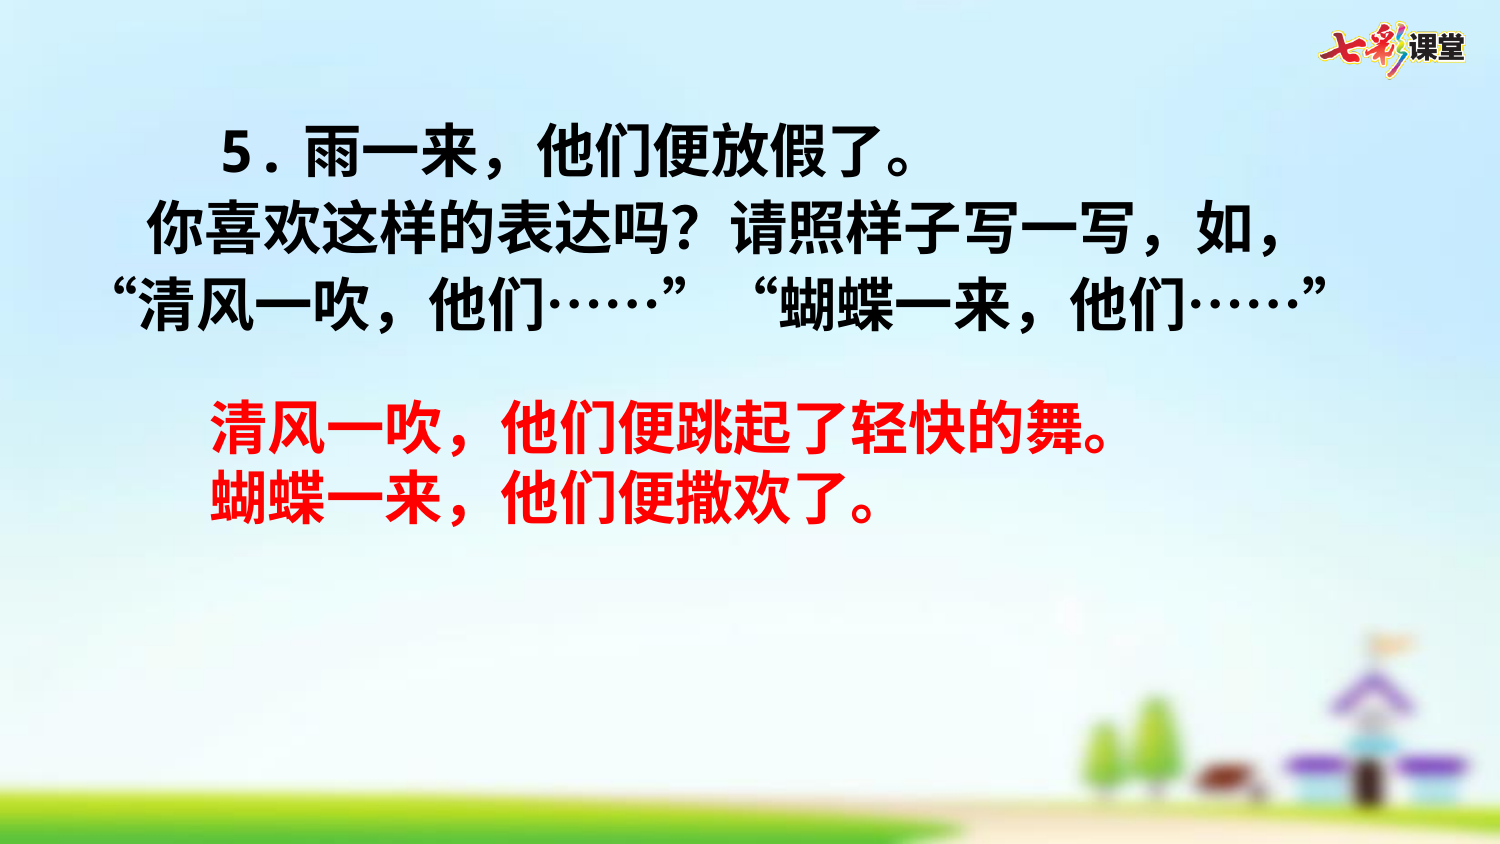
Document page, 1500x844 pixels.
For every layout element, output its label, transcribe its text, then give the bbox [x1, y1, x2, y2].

text_box 清风一吹，他们便跳起了轻快的舞。 蝴蝶一来，他们便撒欢了。 [194, 383, 1282, 539]
picture [0, 0, 1500, 844]
text_box 5.雨一来，他们便放假了。 你喜欢这样的表达吗？请照样子写一写，如，“清风一吹，他们……”“蝴蝶一来，他们……” [64, 100, 1388, 346]
